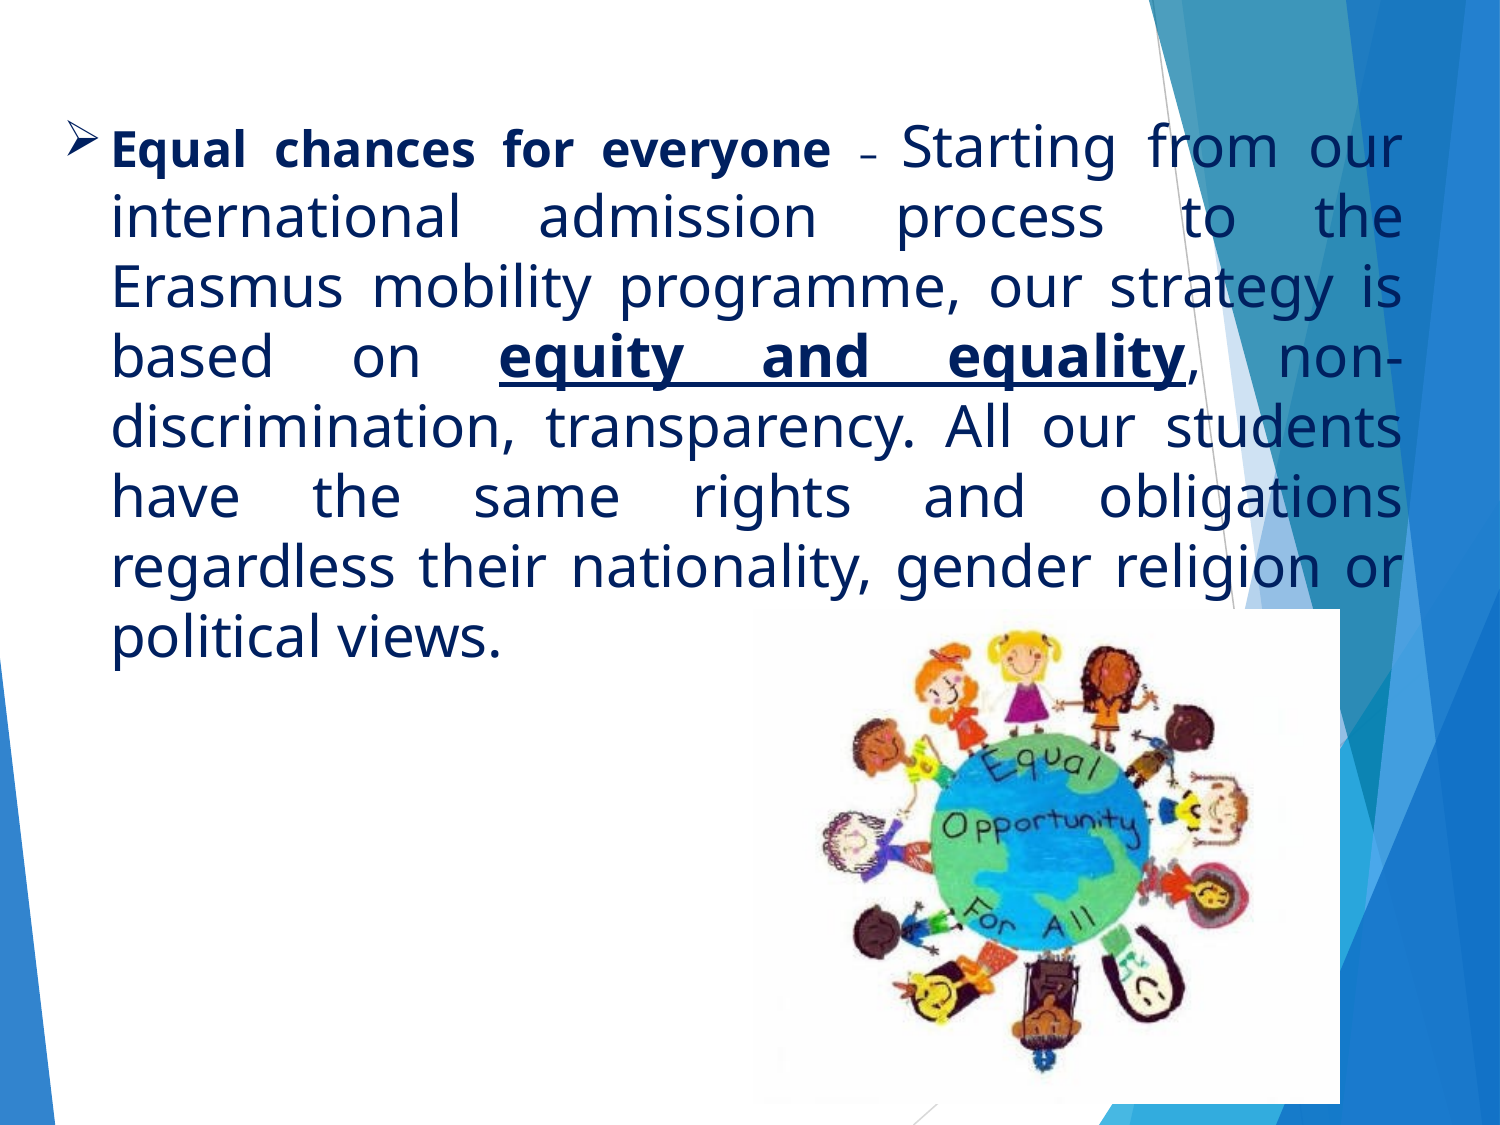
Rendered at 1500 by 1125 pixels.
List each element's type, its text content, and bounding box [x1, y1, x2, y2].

text_box Equal chances for everyone – Starting from our international admission process to the Erasmus mobility programme, our strategy is based on equity and equality, non-discrimination, transparency. All our students have the same rights and obligations regardless their nationality, gender religion or political views. [48, 102, 1419, 1037]
picture [752, 609, 1340, 1104]
